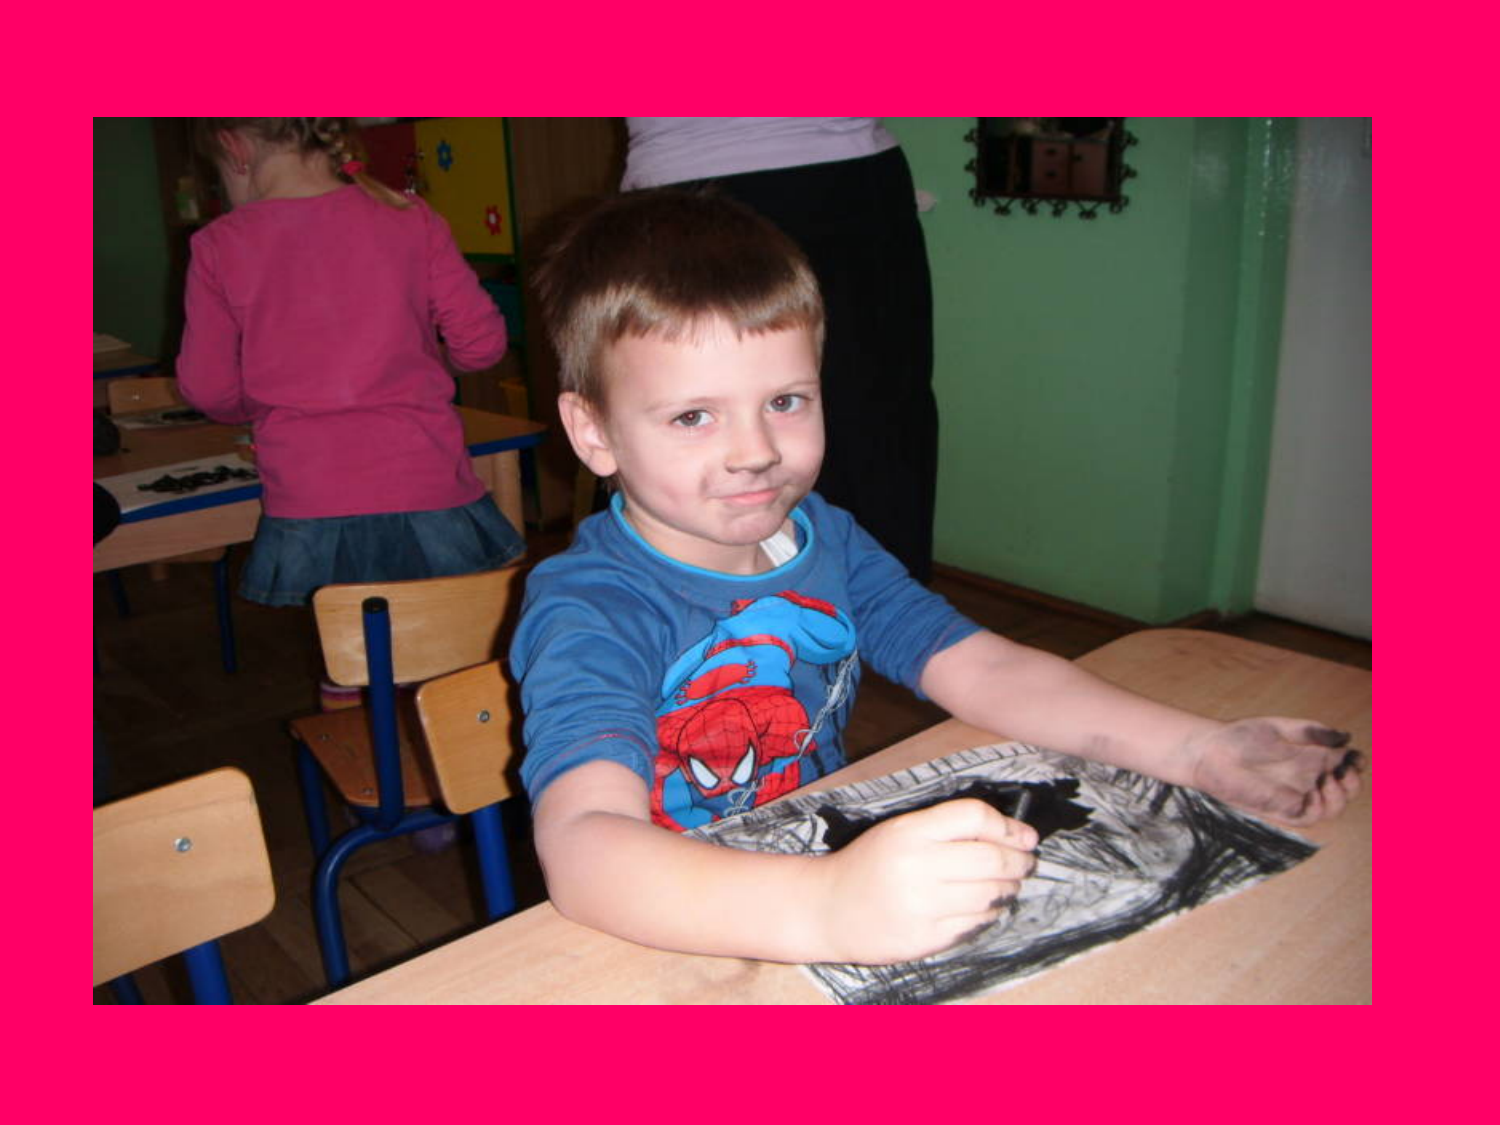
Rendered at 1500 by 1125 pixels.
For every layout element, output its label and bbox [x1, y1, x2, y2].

list [93, 116, 1372, 1006]
